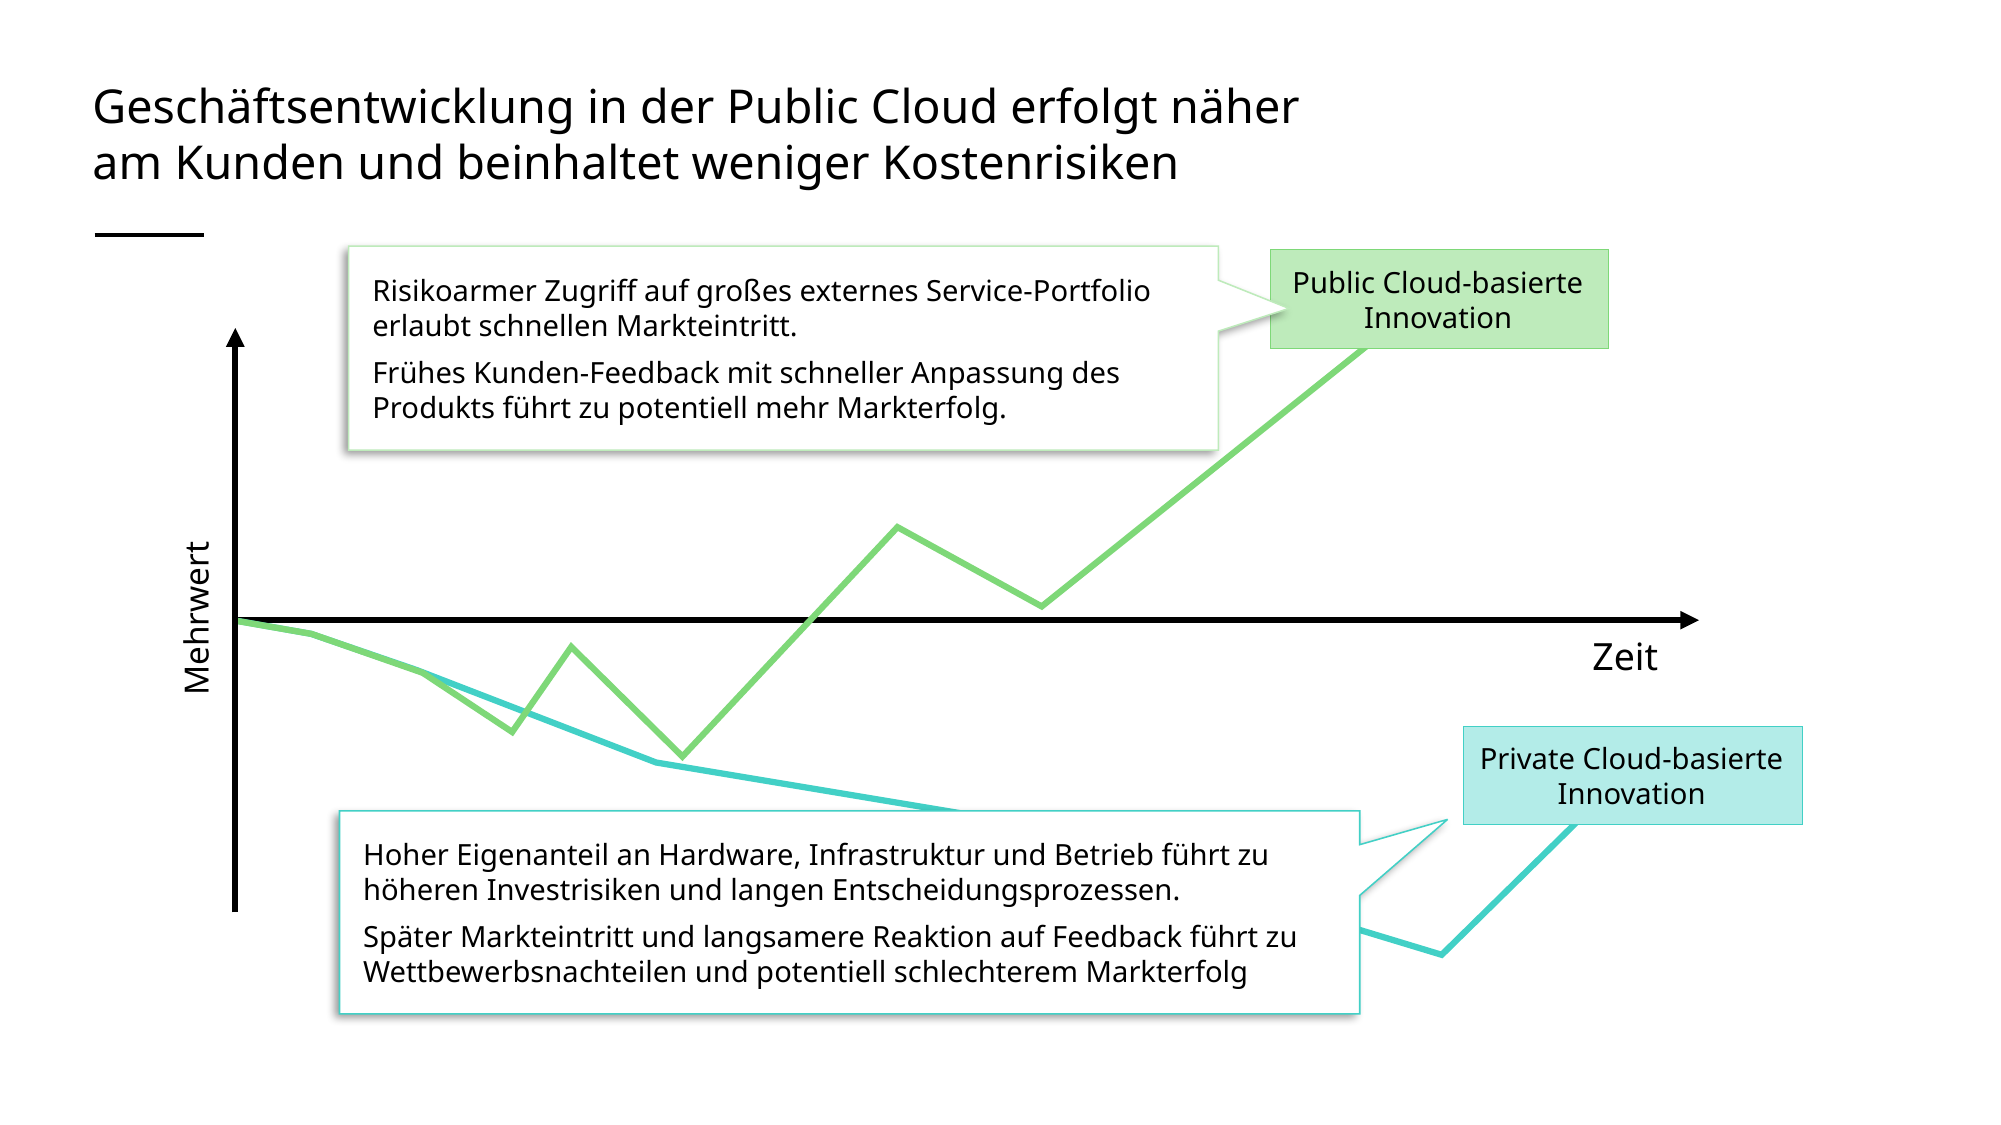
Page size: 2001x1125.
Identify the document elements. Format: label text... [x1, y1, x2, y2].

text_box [167, 246, 1803, 1014]
title Geschäftsentwicklung in der Public Cloud erfolgt näher am Kunden und beinhaltet weniger Kostenrisiken [77, 67, 1803, 197]
